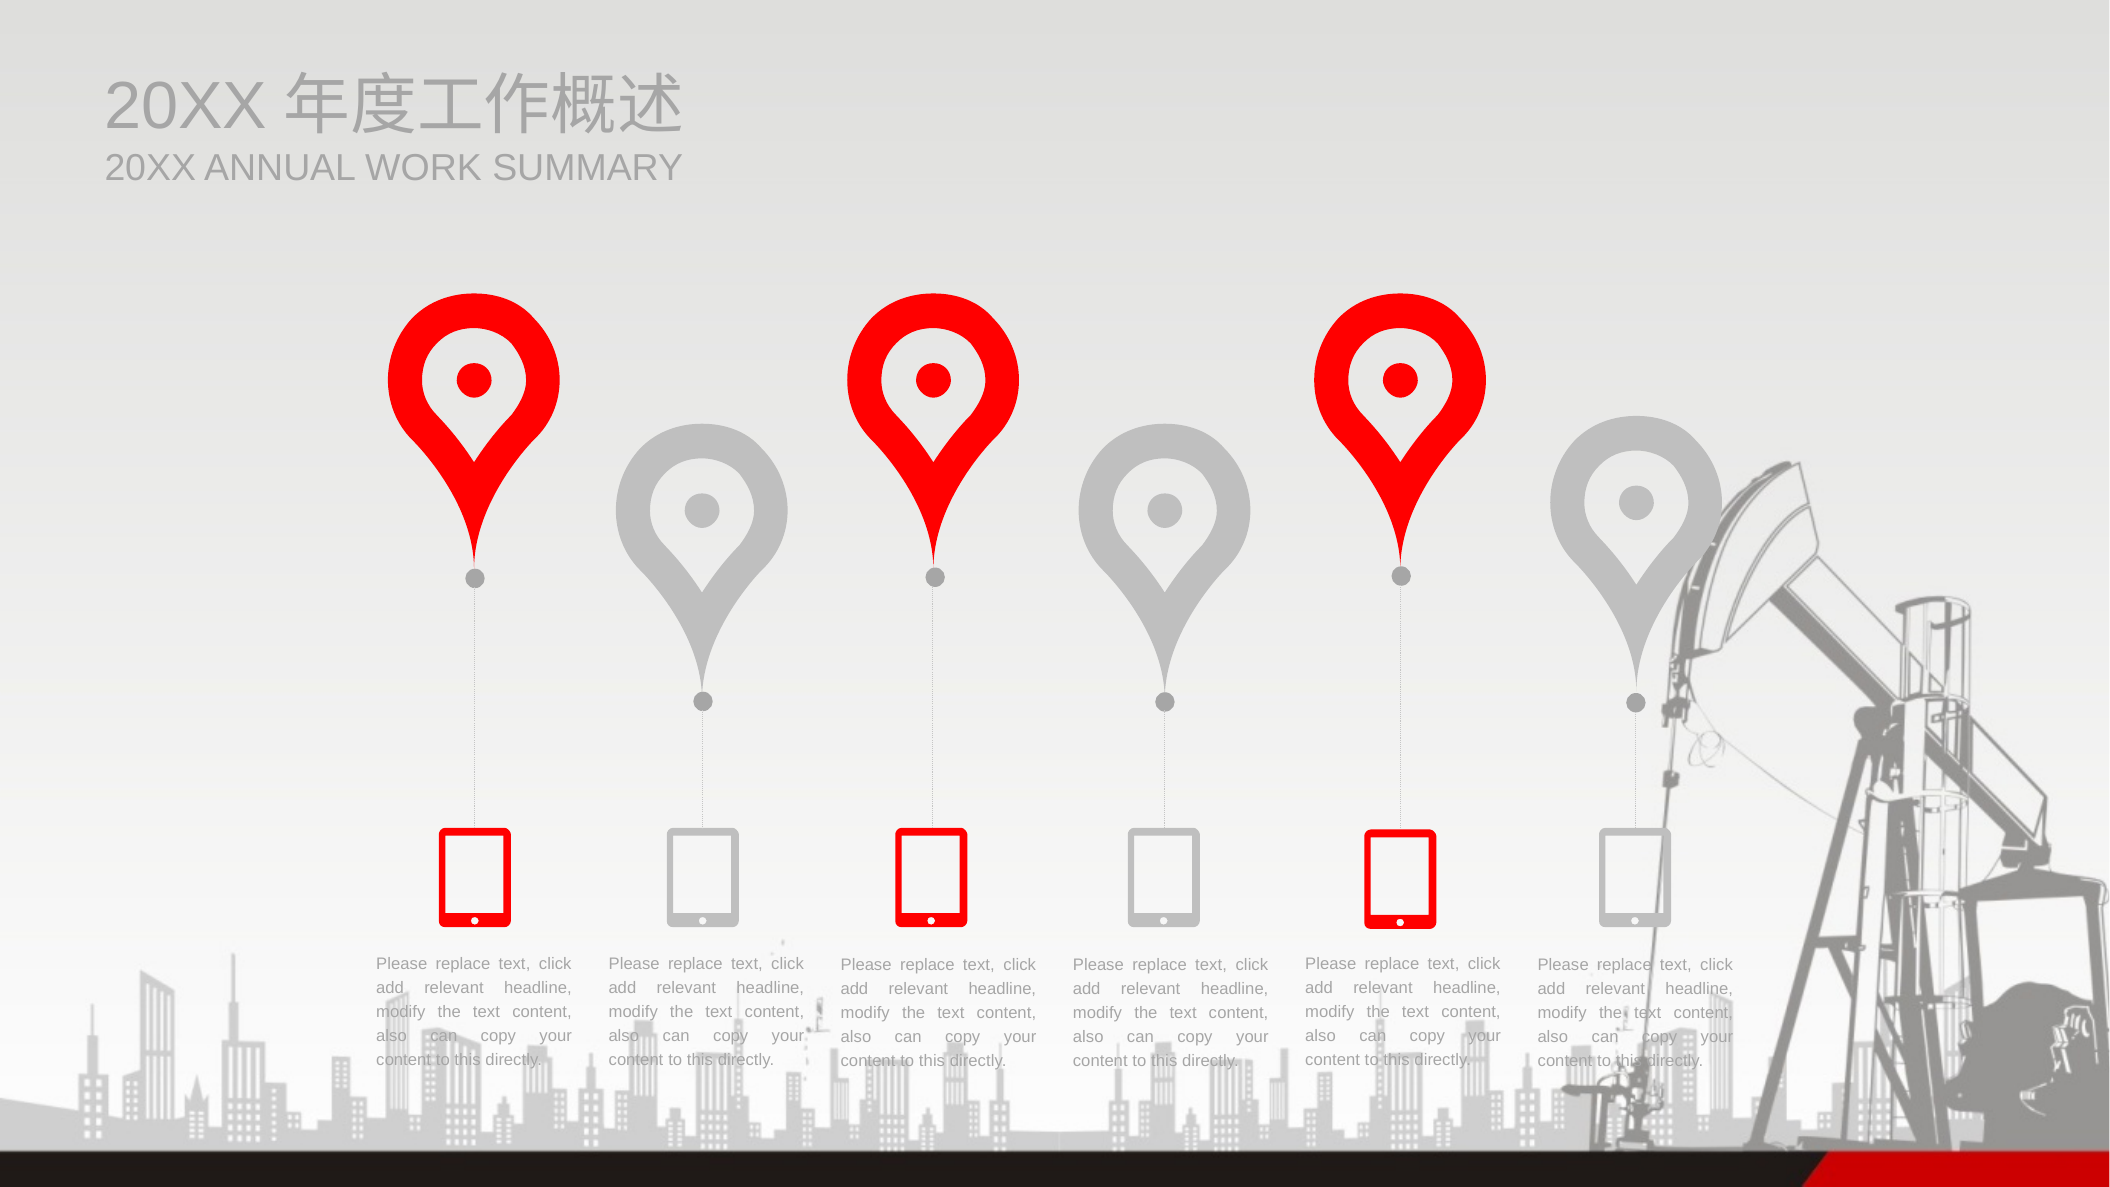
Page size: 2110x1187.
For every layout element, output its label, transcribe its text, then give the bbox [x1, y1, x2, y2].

text_box [895, 827, 968, 928]
text_box [1625, 691, 1647, 714]
text_box [692, 690, 714, 713]
text_box [666, 827, 739, 928]
picture [0, 0, 2110, 1187]
text_box Please replace text, click add relevant headline, modify the text content, also can copy your content to this directly. [1305, 949, 1502, 1069]
text_box [438, 827, 511, 928]
text_box [1127, 827, 1200, 928]
text_box [916, 363, 951, 398]
text_box [1147, 493, 1183, 528]
text_box 20XX ANNUAL WORK SUMMARY [104, 142, 692, 188]
text_box [1364, 829, 1437, 929]
text_box [464, 567, 486, 590]
text_box [1382, 363, 1418, 398]
text_box [924, 566, 946, 588]
text_box Please replace text, click add relevant headline, modify the text content, also can copy your content to this directly. [1537, 950, 1734, 1070]
text_box [1078, 423, 1251, 691]
text_box Please replace text, click add relevant headline, modify the text content, also can copy your content to this directly. [376, 949, 573, 1069]
text_box [1390, 565, 1413, 587]
text_box [387, 293, 560, 567]
text_box [847, 293, 1019, 566]
text_box Please replace text, click add relevant headline, modify the text content, also can copy your content to this directly. [1072, 950, 1269, 1070]
text_box [615, 423, 788, 690]
text_box [1599, 827, 1672, 928]
text_box [684, 493, 720, 528]
text_box Please replace text, click add relevant headline, modify the text content, also can copy your content to this directly. [608, 949, 805, 1069]
text_box [1314, 293, 1486, 565]
text_box [1618, 485, 1654, 521]
text_box Please replace text, click add relevant headline, modify the text content, also can copy your content to this directly. [840, 950, 1037, 1070]
text_box 20XX年度工作概述 [104, 61, 692, 142]
text_box [1550, 415, 1722, 691]
text_box [456, 363, 492, 398]
text_box [1154, 691, 1176, 713]
